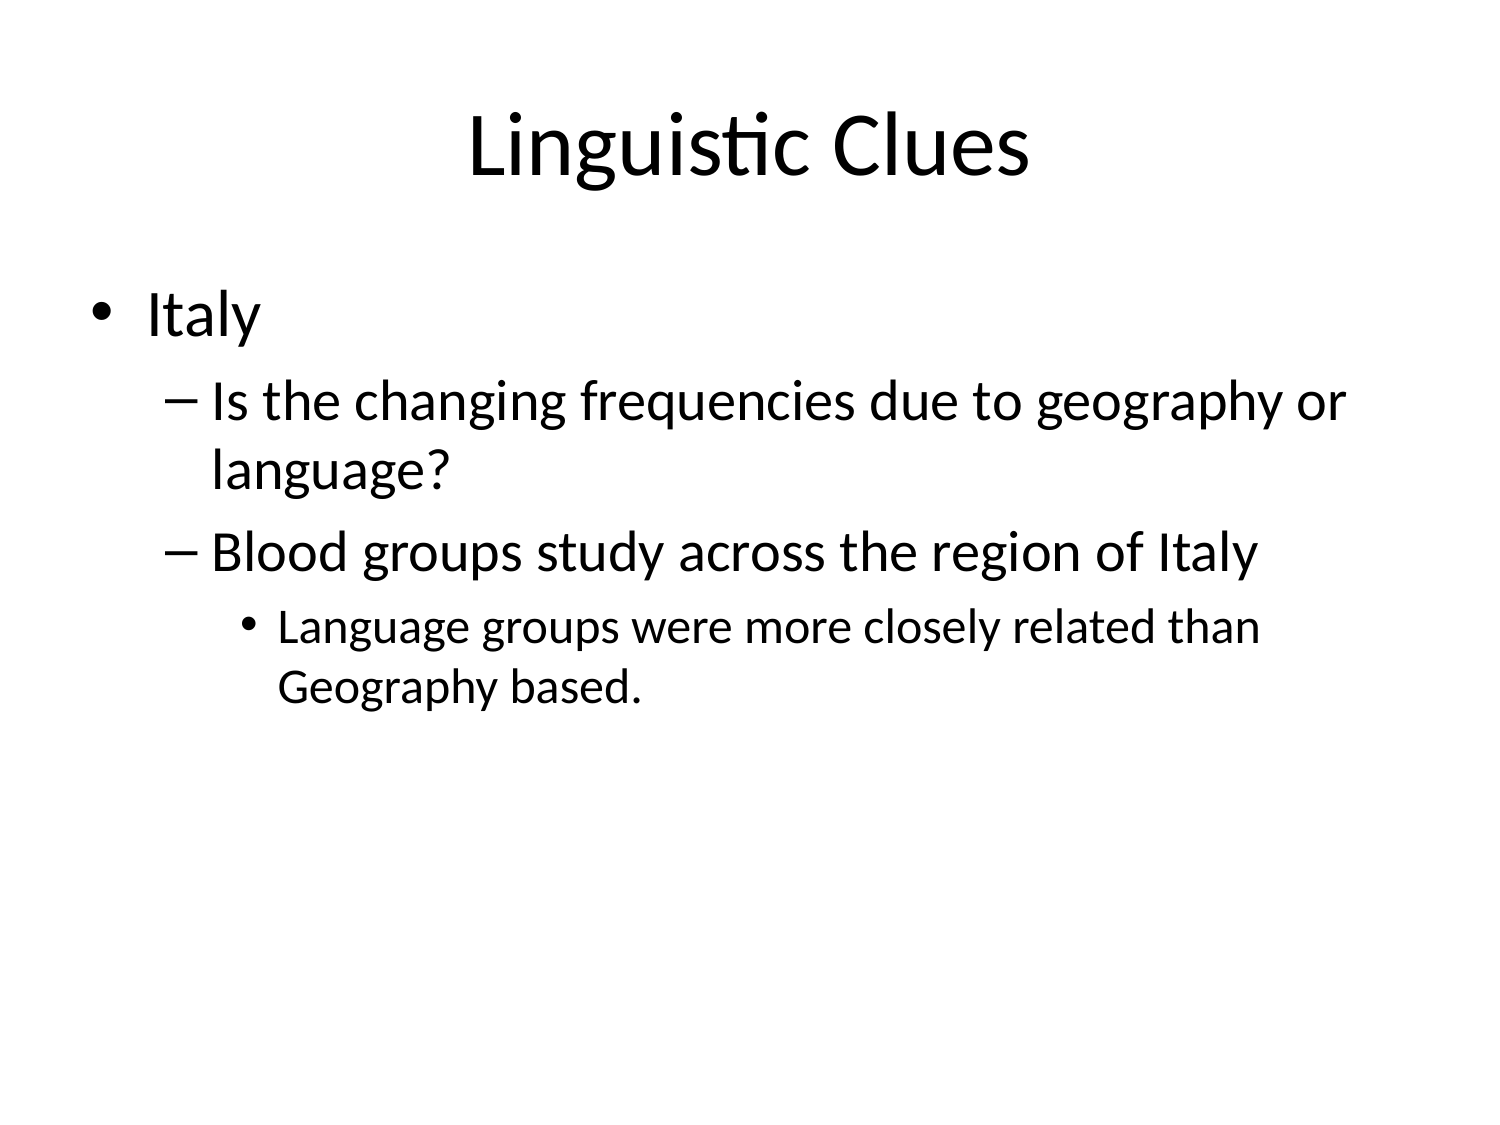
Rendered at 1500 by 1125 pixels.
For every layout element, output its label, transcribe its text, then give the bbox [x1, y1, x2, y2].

title Linguistic Clues [75, 45, 1425, 233]
list Italy Is the changing frequencies due to geography or language? Blood groups study across the region of Italy Language groups were more closely related than Geography based. [75, 262, 1425, 1005]
